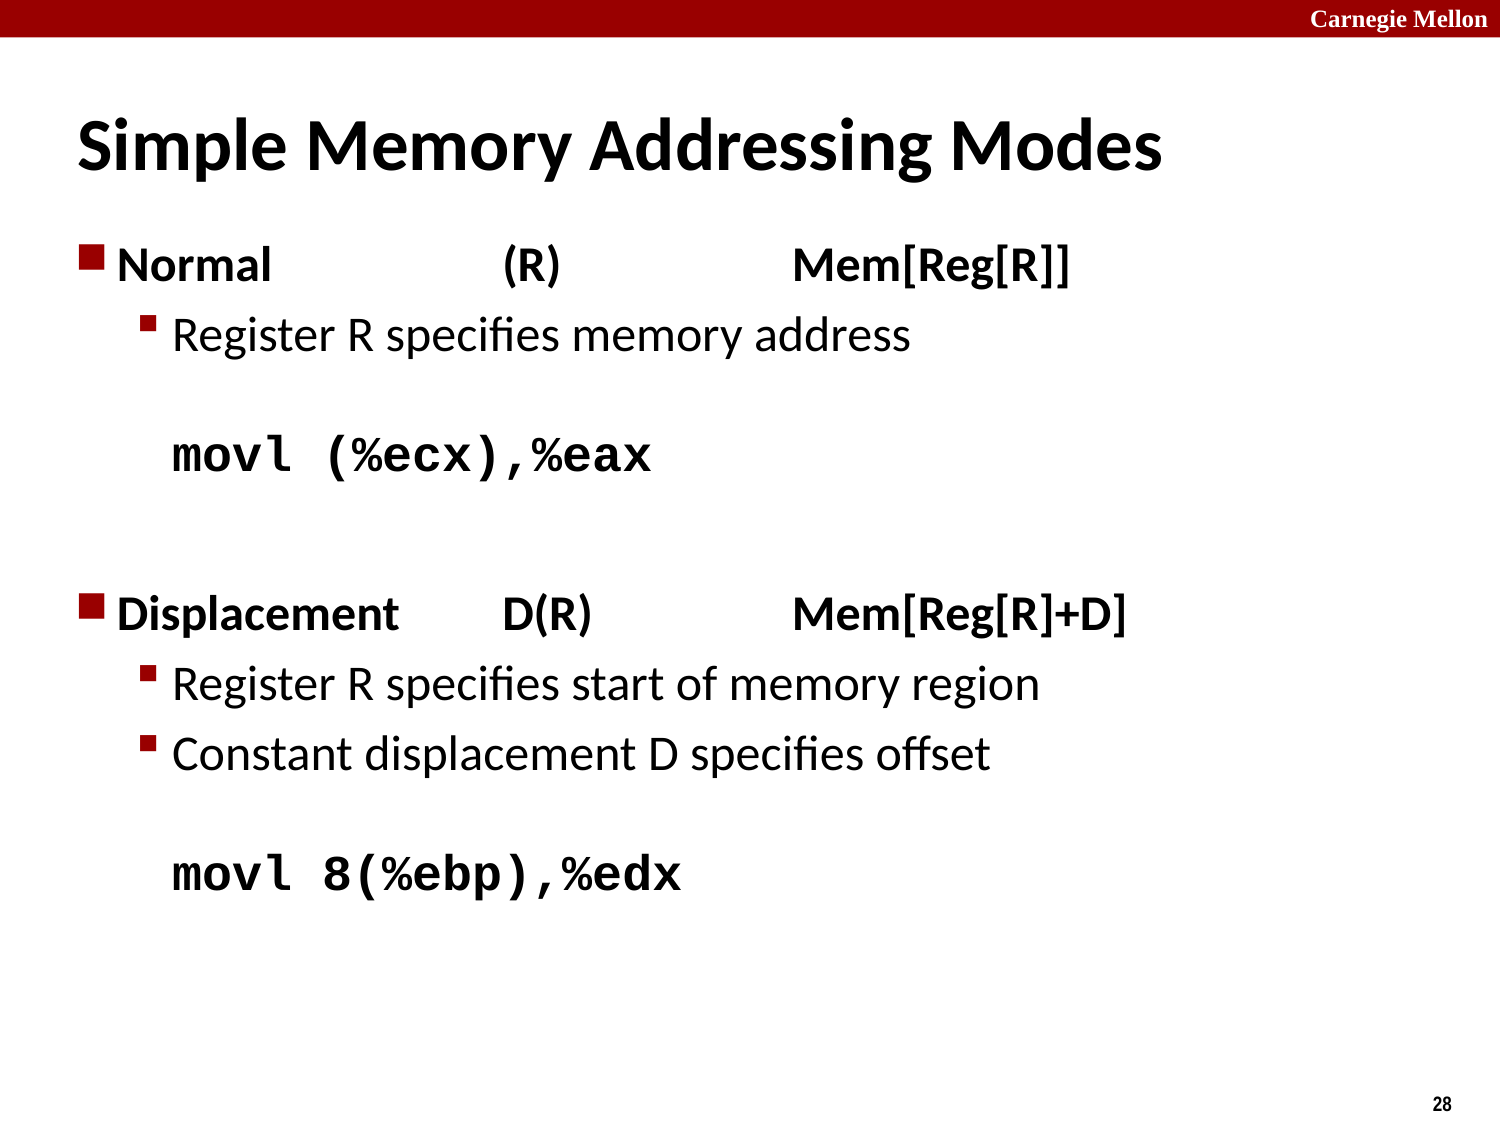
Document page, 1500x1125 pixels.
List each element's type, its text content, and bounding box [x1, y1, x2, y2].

title Simple Memory Addressing Modes [62, 93, 1217, 188]
list Normal (R) Mem[Reg[R]] Register R specifies memory address movl (%ecx),%eax Displacement D(R) Mem[Reg[R]+D] Register R specifies start of memory region Constant displacement D specifies offset movl 8(%ebp),%edx [64, 223, 1361, 1040]
